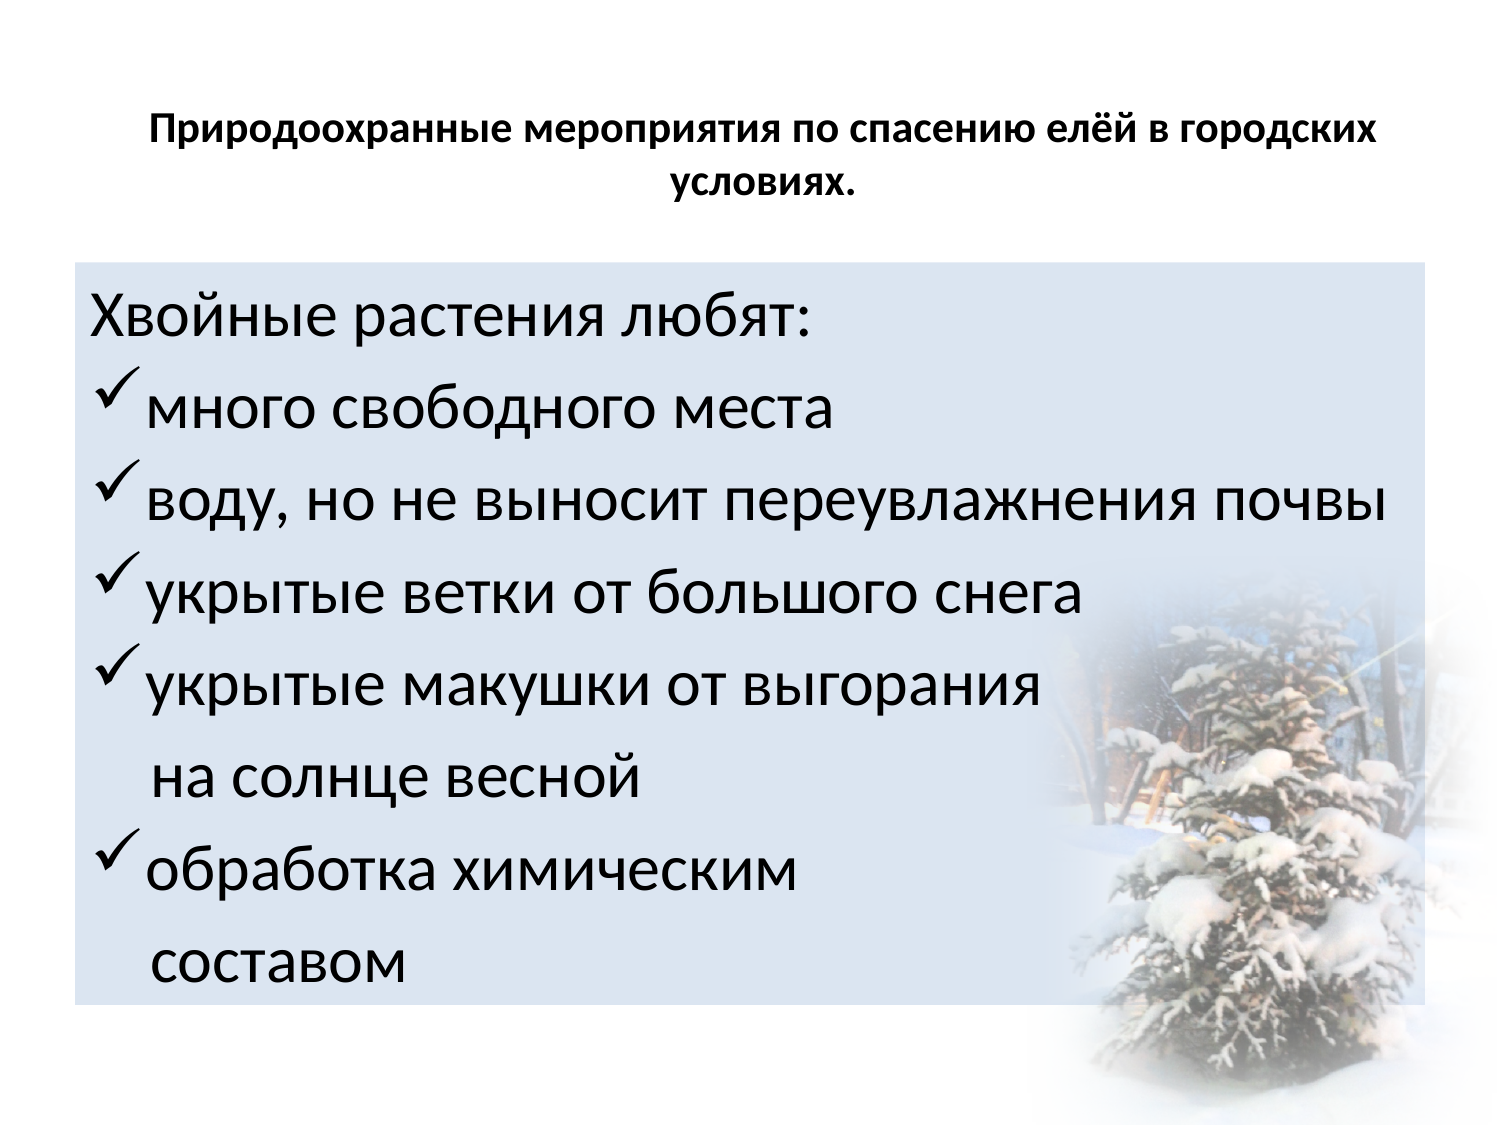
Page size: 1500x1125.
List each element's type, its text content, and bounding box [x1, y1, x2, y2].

list Хвойные растения любят: много свободного места воду, но не выносит переувлажнения почвы укрытые ветки от большого снега укрытые макушки от выгорания на солнце весной обработка химическим составом [75, 262, 1425, 1005]
picture [1021, 550, 1500, 1125]
title Природоохранные мероприятия по спасению елёй в городских условиях. [88, 90, 1439, 278]
